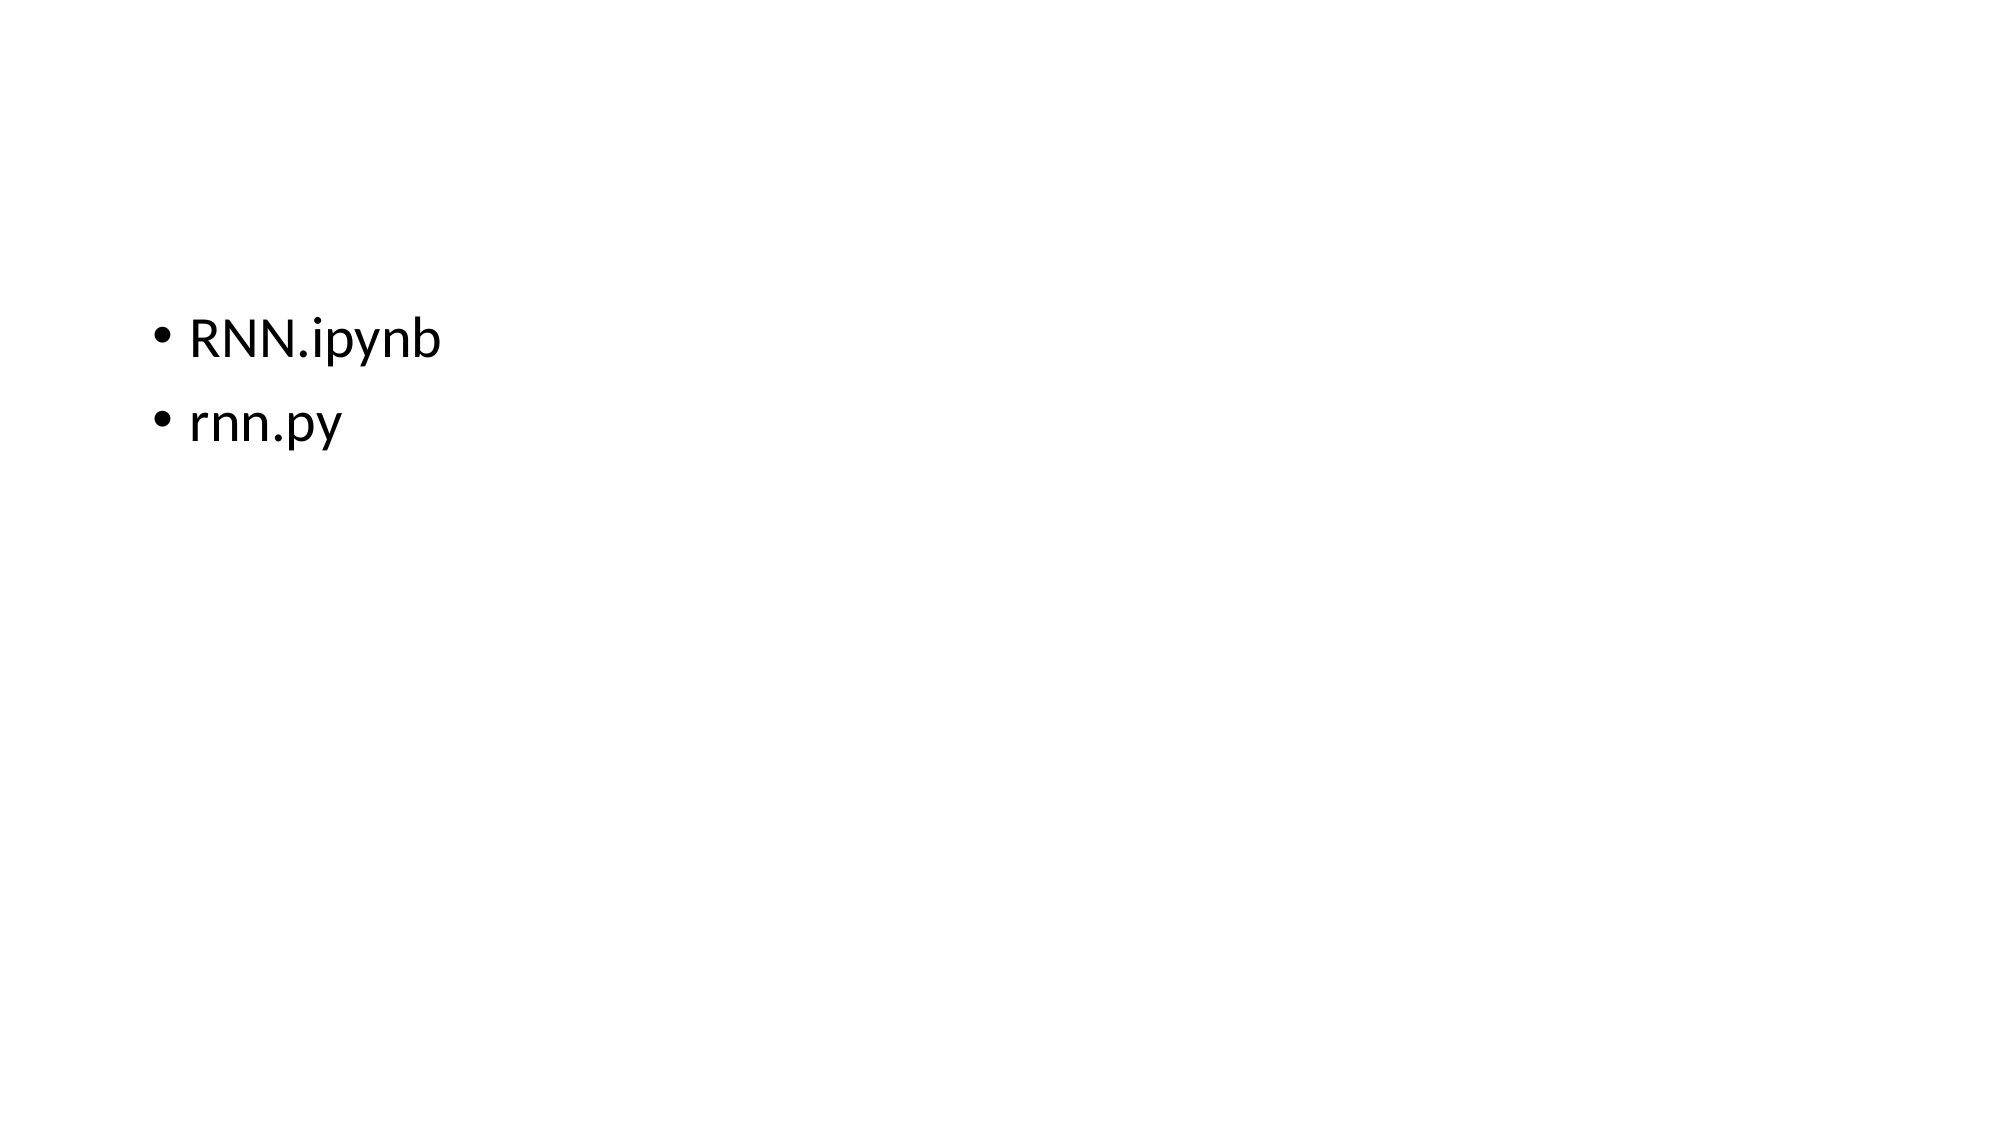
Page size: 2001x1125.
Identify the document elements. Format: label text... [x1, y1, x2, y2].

list RNN.ipynb rnn.py [137, 299, 1863, 1014]
